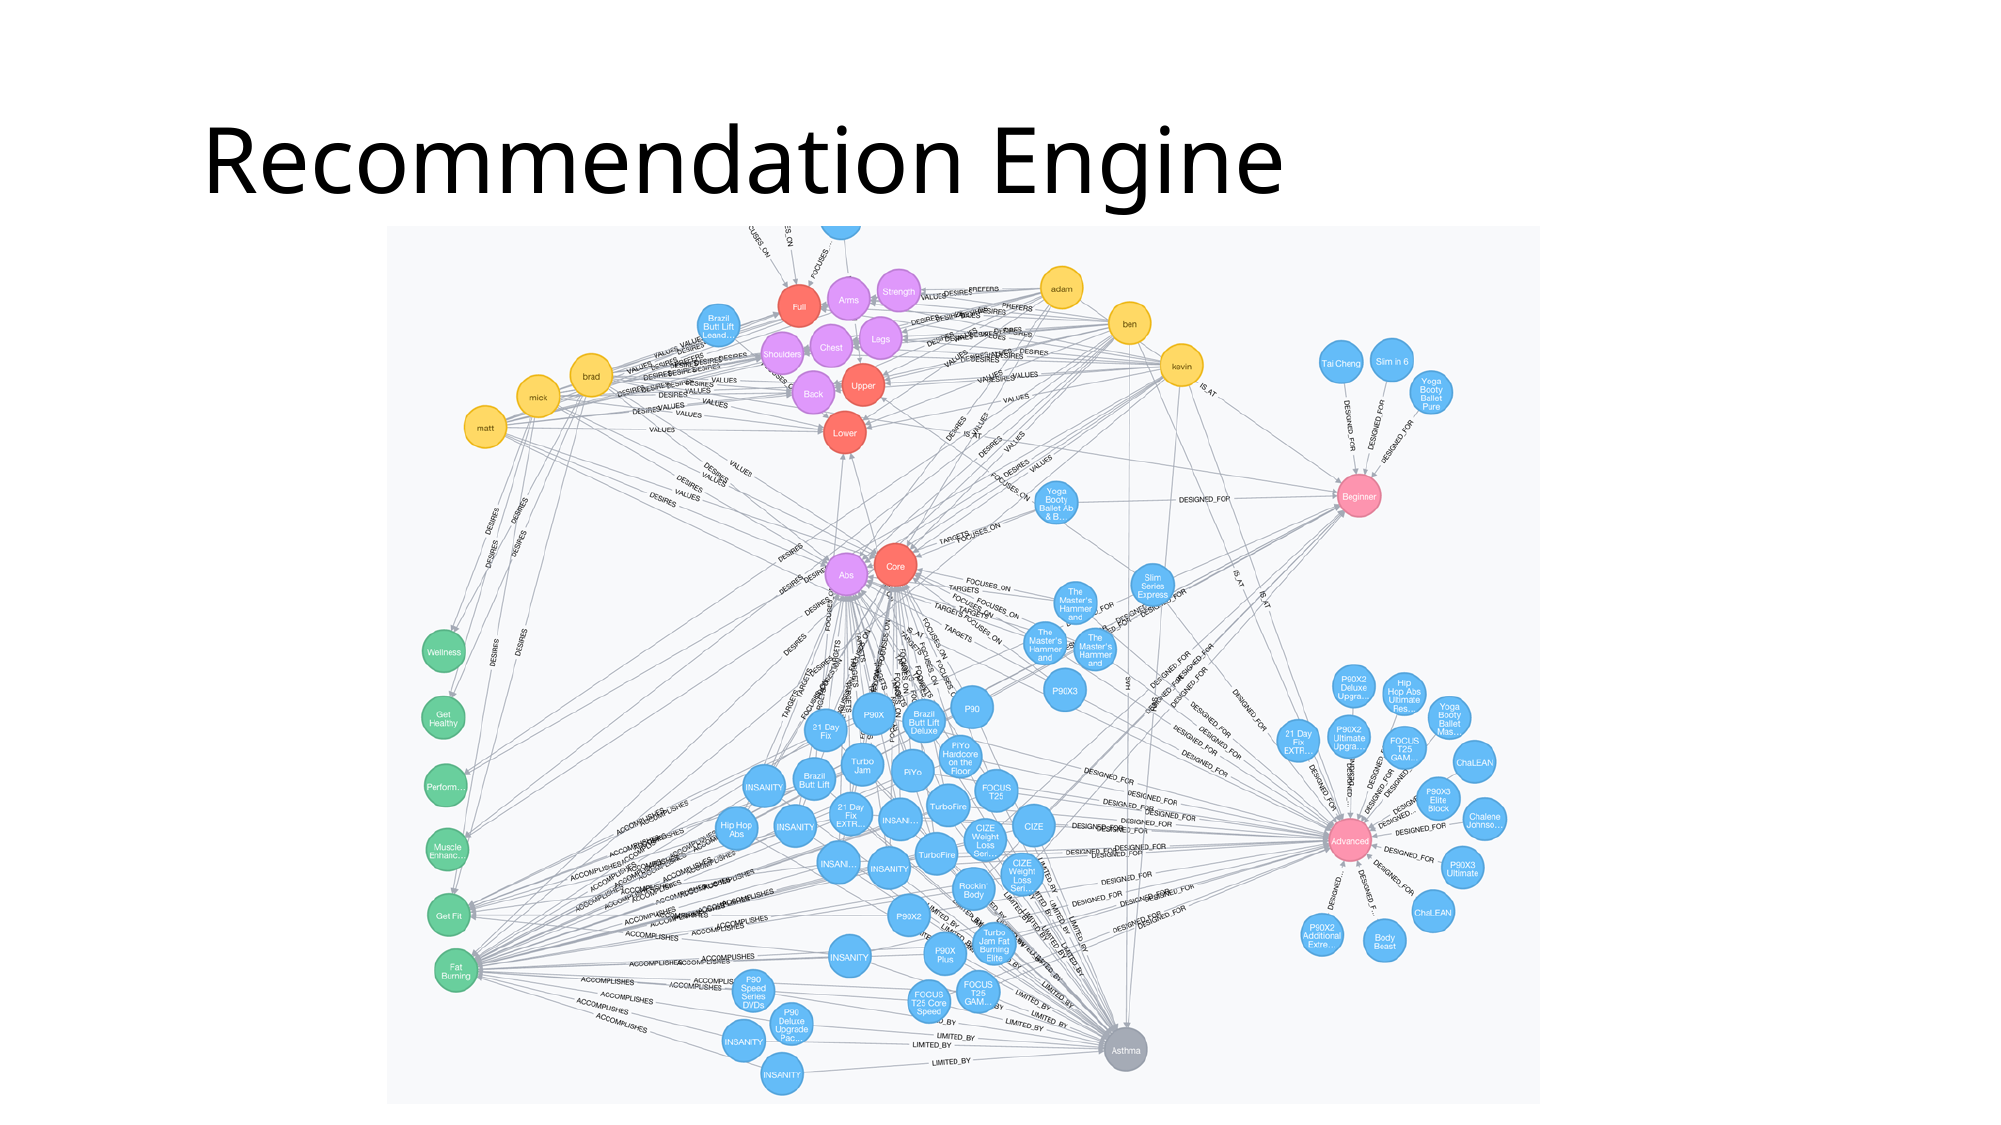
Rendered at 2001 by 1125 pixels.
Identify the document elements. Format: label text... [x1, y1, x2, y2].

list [387, 226, 1540, 1105]
title Recommendation Engine [186, 55, 1413, 273]
